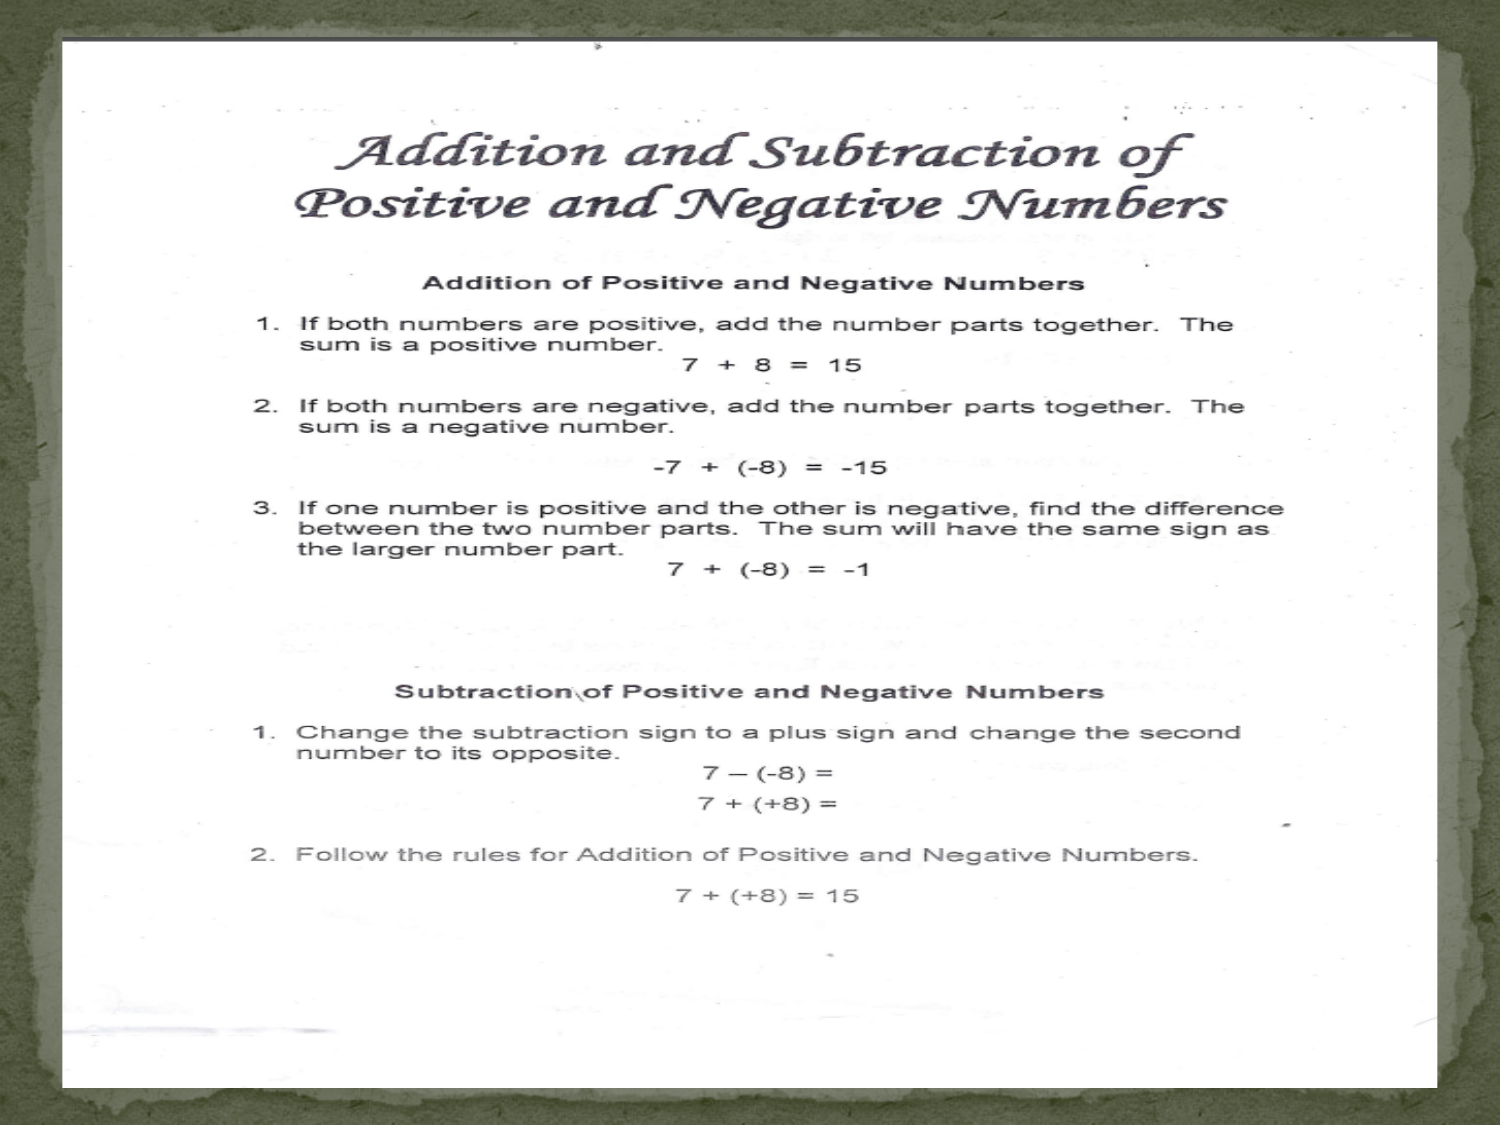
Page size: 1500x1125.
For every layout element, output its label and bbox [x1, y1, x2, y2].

list [66, 41, 1435, 1085]
